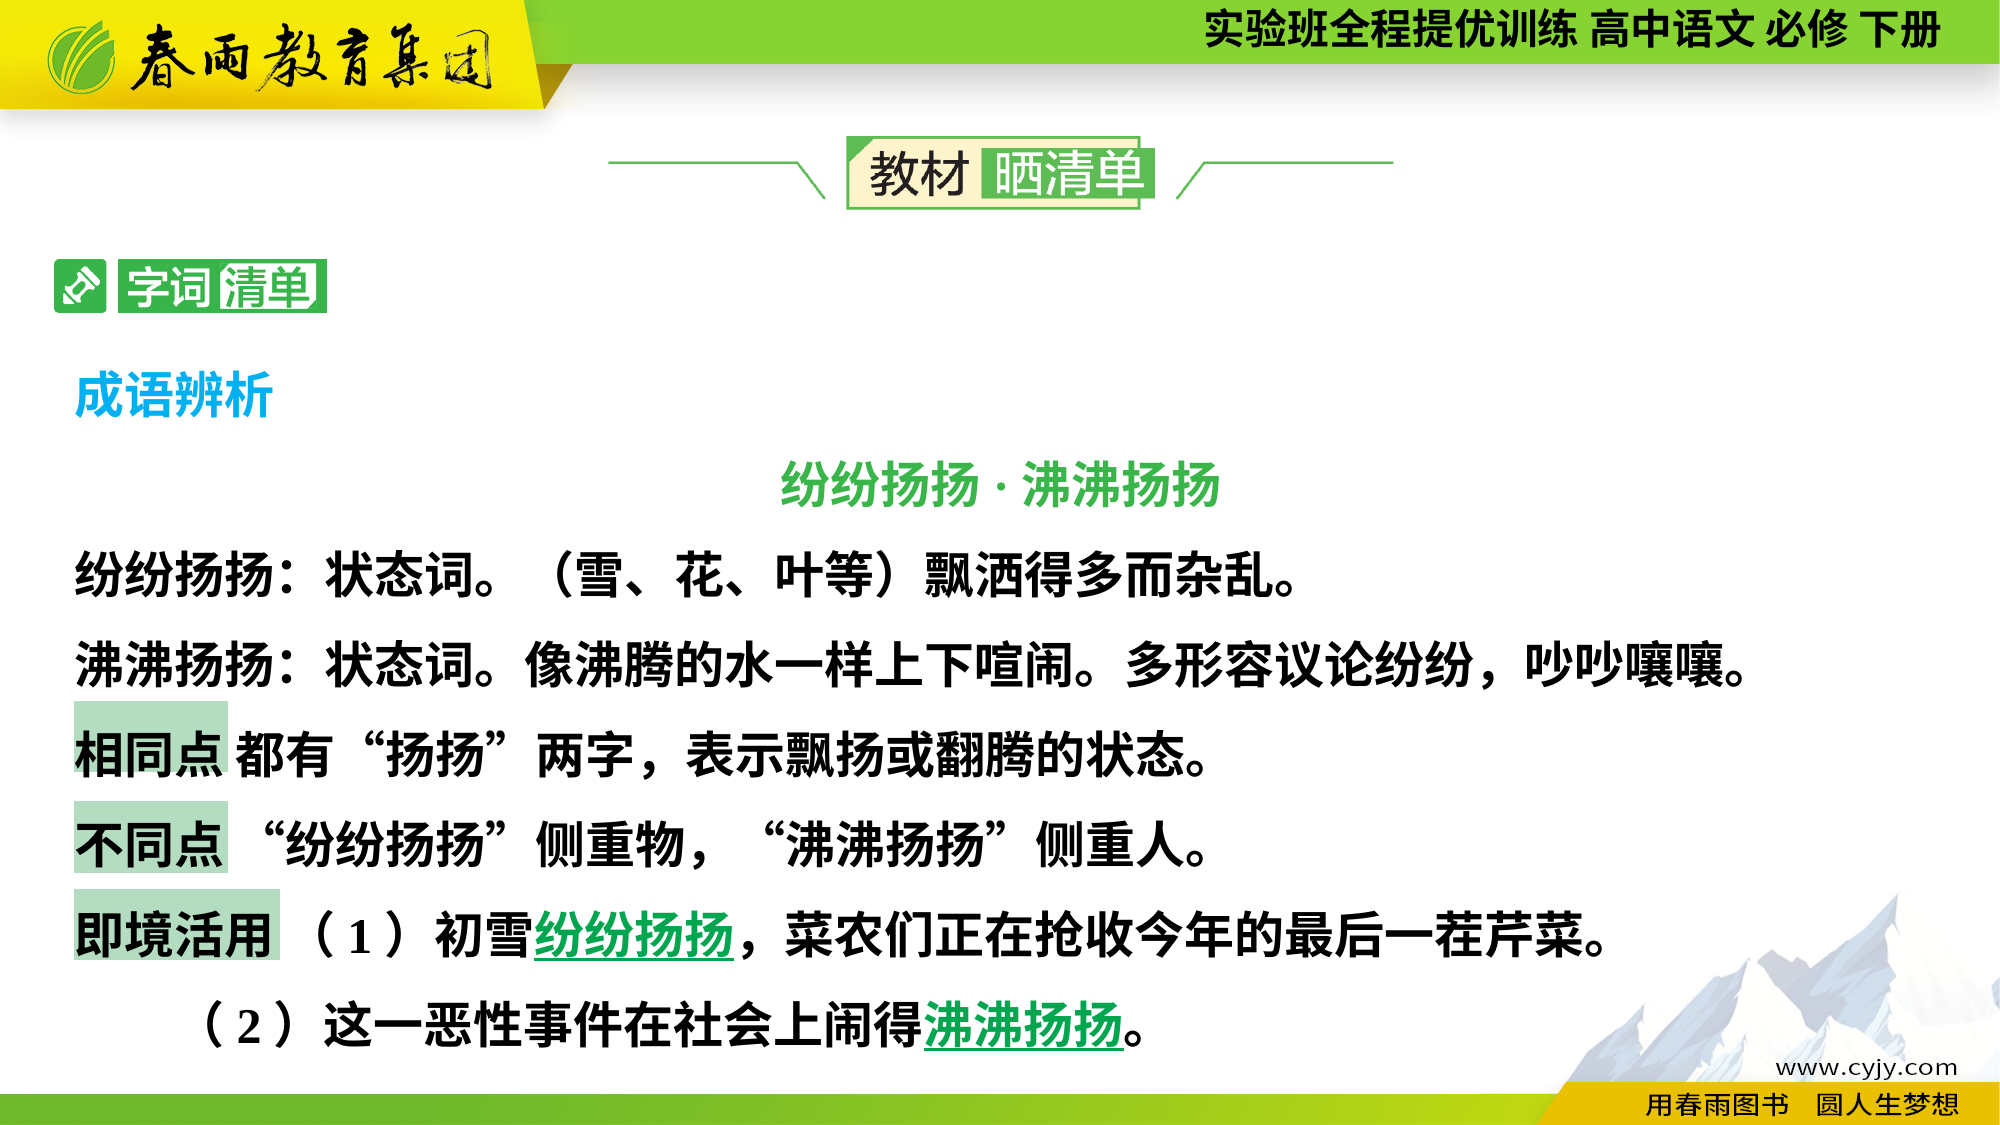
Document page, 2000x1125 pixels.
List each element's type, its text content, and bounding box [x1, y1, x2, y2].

list 成语辨析 纷纷扬扬·沸沸扬扬 纷纷扬扬：状态词。（雪、花、叶等）飘洒得多而杂乱。 沸沸扬扬：状态词。像沸腾的水一样上下喧闹。多形容议论纷纷，吵吵嚷嚷。 相同点 都有“扬扬”两字，表示飘扬或翻腾的状态。 不同点 “纷纷扬扬”侧重物，“沸沸扬扬”侧重人。 即境活用 （1）初雪纷纷扬扬，菜农们正在抢收今年的最后一茬芹菜。 （2）这一恶性事件在社会上闹得沸沸扬扬。 [59, 326, 1944, 1069]
picture [0, 0, 2000, 1125]
